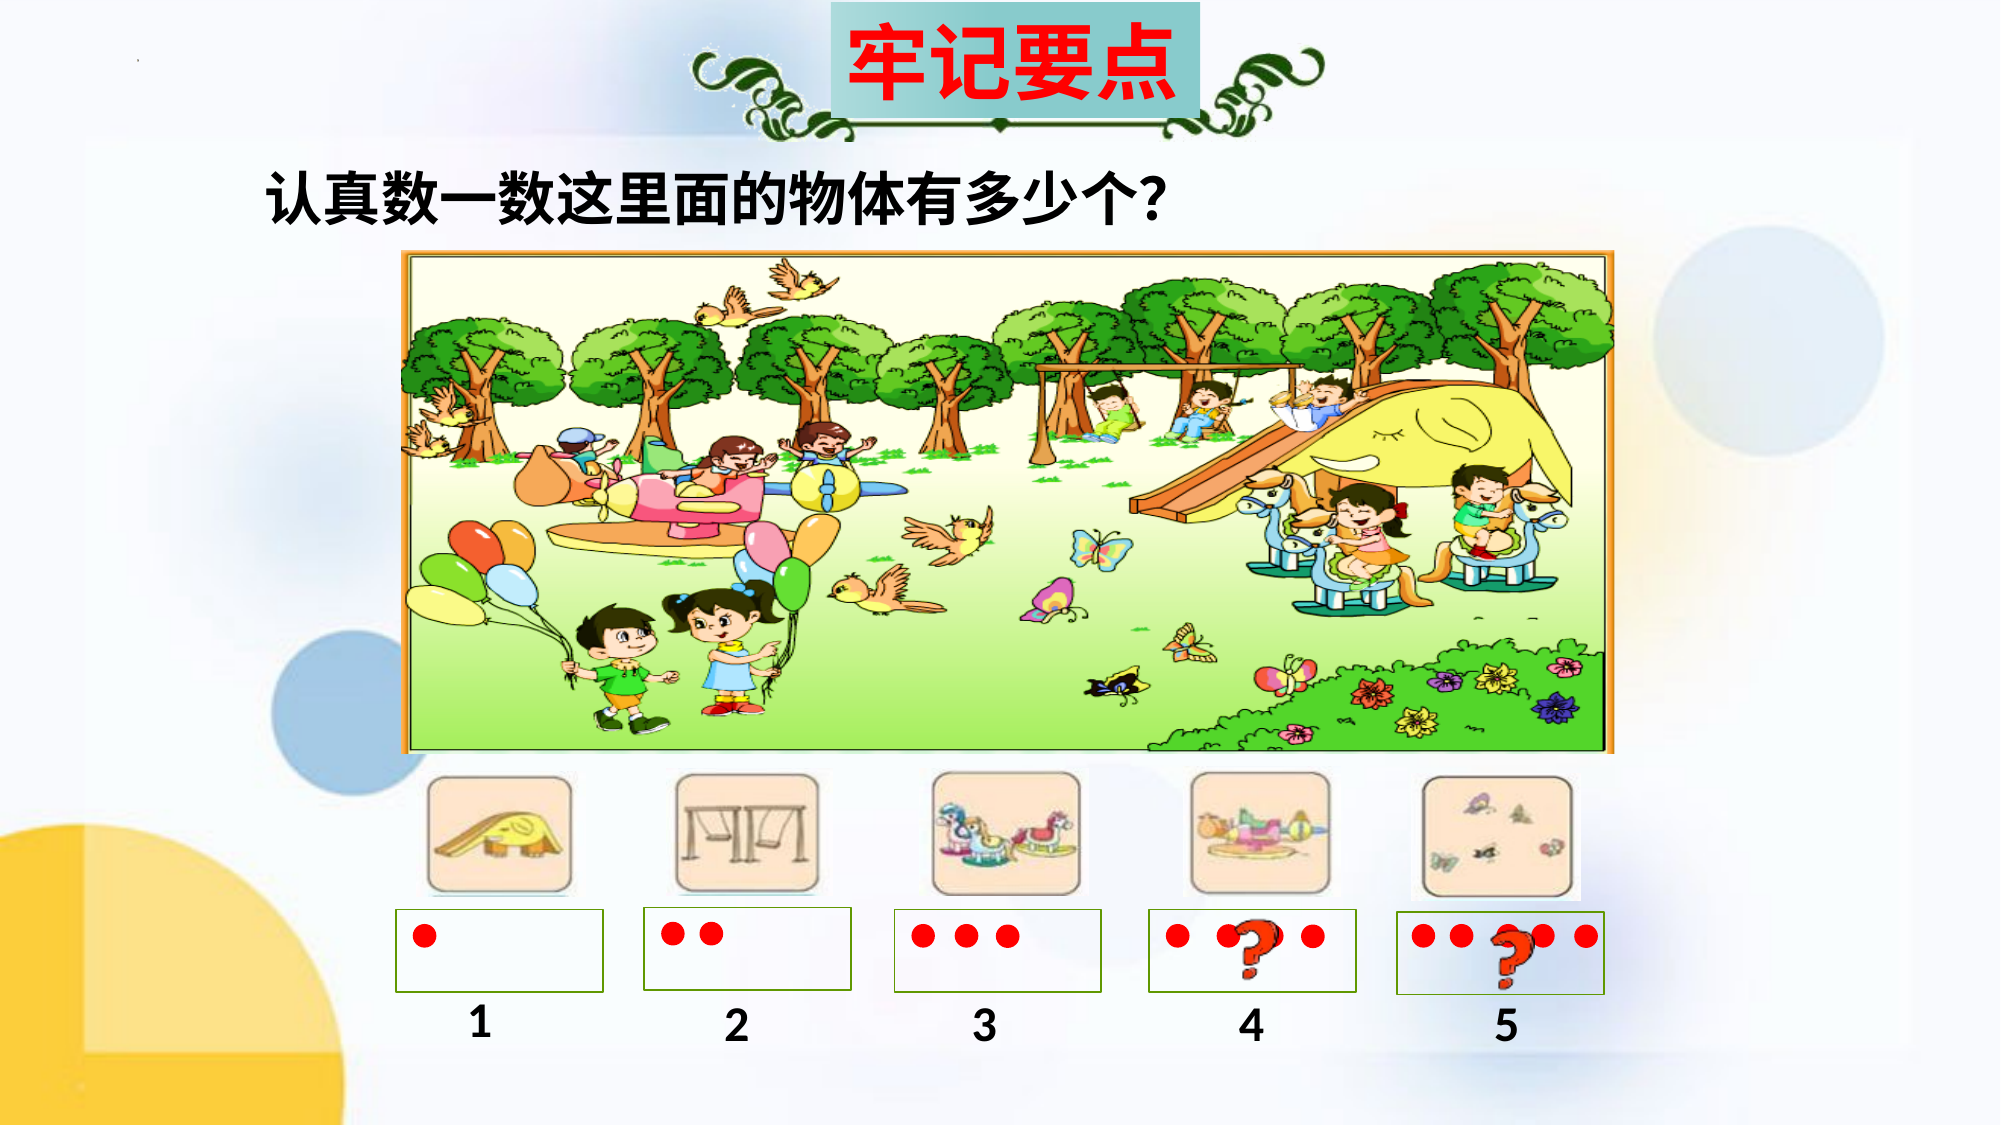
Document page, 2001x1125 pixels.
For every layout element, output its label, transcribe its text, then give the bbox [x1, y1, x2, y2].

text_box 5 [1479, 984, 1555, 1060]
text_box [1535, 923, 1555, 948]
text_box [1216, 924, 1230, 948]
text_box [1148, 909, 1356, 993]
text_box [412, 923, 437, 948]
text_box 2 [709, 984, 785, 1060]
text_box [995, 924, 1020, 948]
text_box [699, 921, 724, 946]
text_box 1 [452, 980, 528, 1055]
text_box [395, 909, 603, 993]
text_box [1500, 923, 1517, 927]
text_box [894, 909, 1102, 993]
text_box 4 [1224, 984, 1300, 1060]
picture [0, 0, 2001, 1125]
text_box [911, 923, 935, 948]
text_box [1574, 924, 1598, 948]
text_box [954, 923, 979, 948]
text_box [1301, 924, 1325, 949]
text_box [661, 921, 685, 946]
text_box [1397, 912, 1604, 995]
text_box [1279, 926, 1284, 946]
text_box [1449, 923, 1474, 948]
text_box [489, 196, 778, 250]
text_box [1165, 923, 1190, 948]
text_box 认真数一数这里面的物体有多少个？ [249, 154, 1231, 240]
text_box [643, 907, 851, 991]
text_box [682, 2, 1349, 142]
text_box [1411, 923, 1436, 948]
text_box 3 [956, 984, 1033, 1060]
